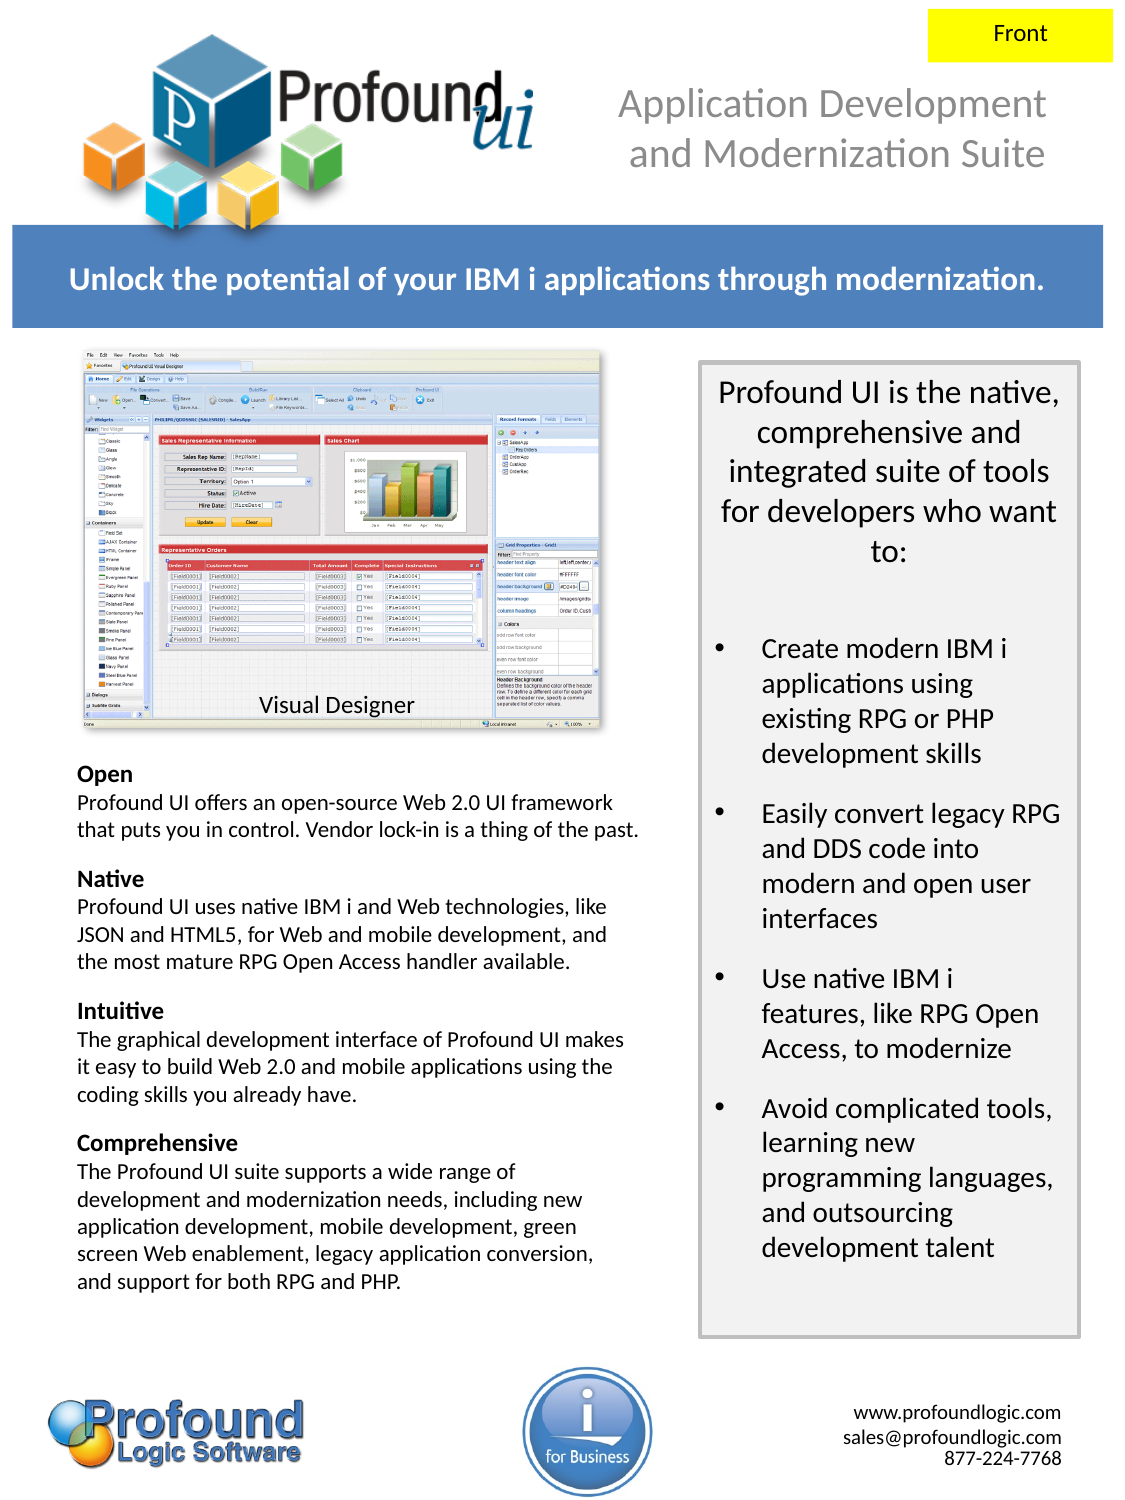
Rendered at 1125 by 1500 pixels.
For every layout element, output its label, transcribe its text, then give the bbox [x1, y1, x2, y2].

text_box 877-224-7768 [929, 1456, 1077, 1478]
subtitle Application Development and Modernization Suite [562, 68, 1113, 194]
text_box [10, 223, 1105, 330]
text_box Open Profound UI offers an open-source Web 2.0 UI framework that puts you in control. Vendor lock-in is a thing of the past. Native Profound UI uses native IBM i and Web technologies, like JSON and HTML5, for Web and mobile development, and the most mature RPG Open Access handler available. Intuitive The graphical development interface of Profound UI makes it easy to build Web 2.0 and mobile applications using the coding skills you already have. Comprehensive The Profound UI suite supports a wide range of development and modernization needs, including new application development, mobile development, green screen Web enablement, legacy application conversion, and support for both RPG and PHP. [62, 749, 656, 1329]
text_box Front [927, 8, 1114, 63]
picture [37, 1388, 313, 1477]
picture [74, 34, 533, 247]
title Unlock the potential of your IBM i applications through modernization. [34, 245, 1082, 308]
text_box Profound UI is the native, comprehensive and integrated suite of tools for developers who want to: Create modern IBM i applications using existing RPG or PHP development skills Easily convert legacy RPG and DDS code into modern and open user interfaces Use native IBM i features, like RPG Open Access, to modernize Avoid complicated tools, learning new programming languages, and outsourcing development talent [698, 360, 1081, 1339]
picture [519, 1363, 656, 1500]
text_box www.profoundlogic.com [838, 1391, 1077, 1416]
picture [83, 349, 600, 728]
text_box sales@profoundlogic.com [828, 1416, 1077, 1456]
